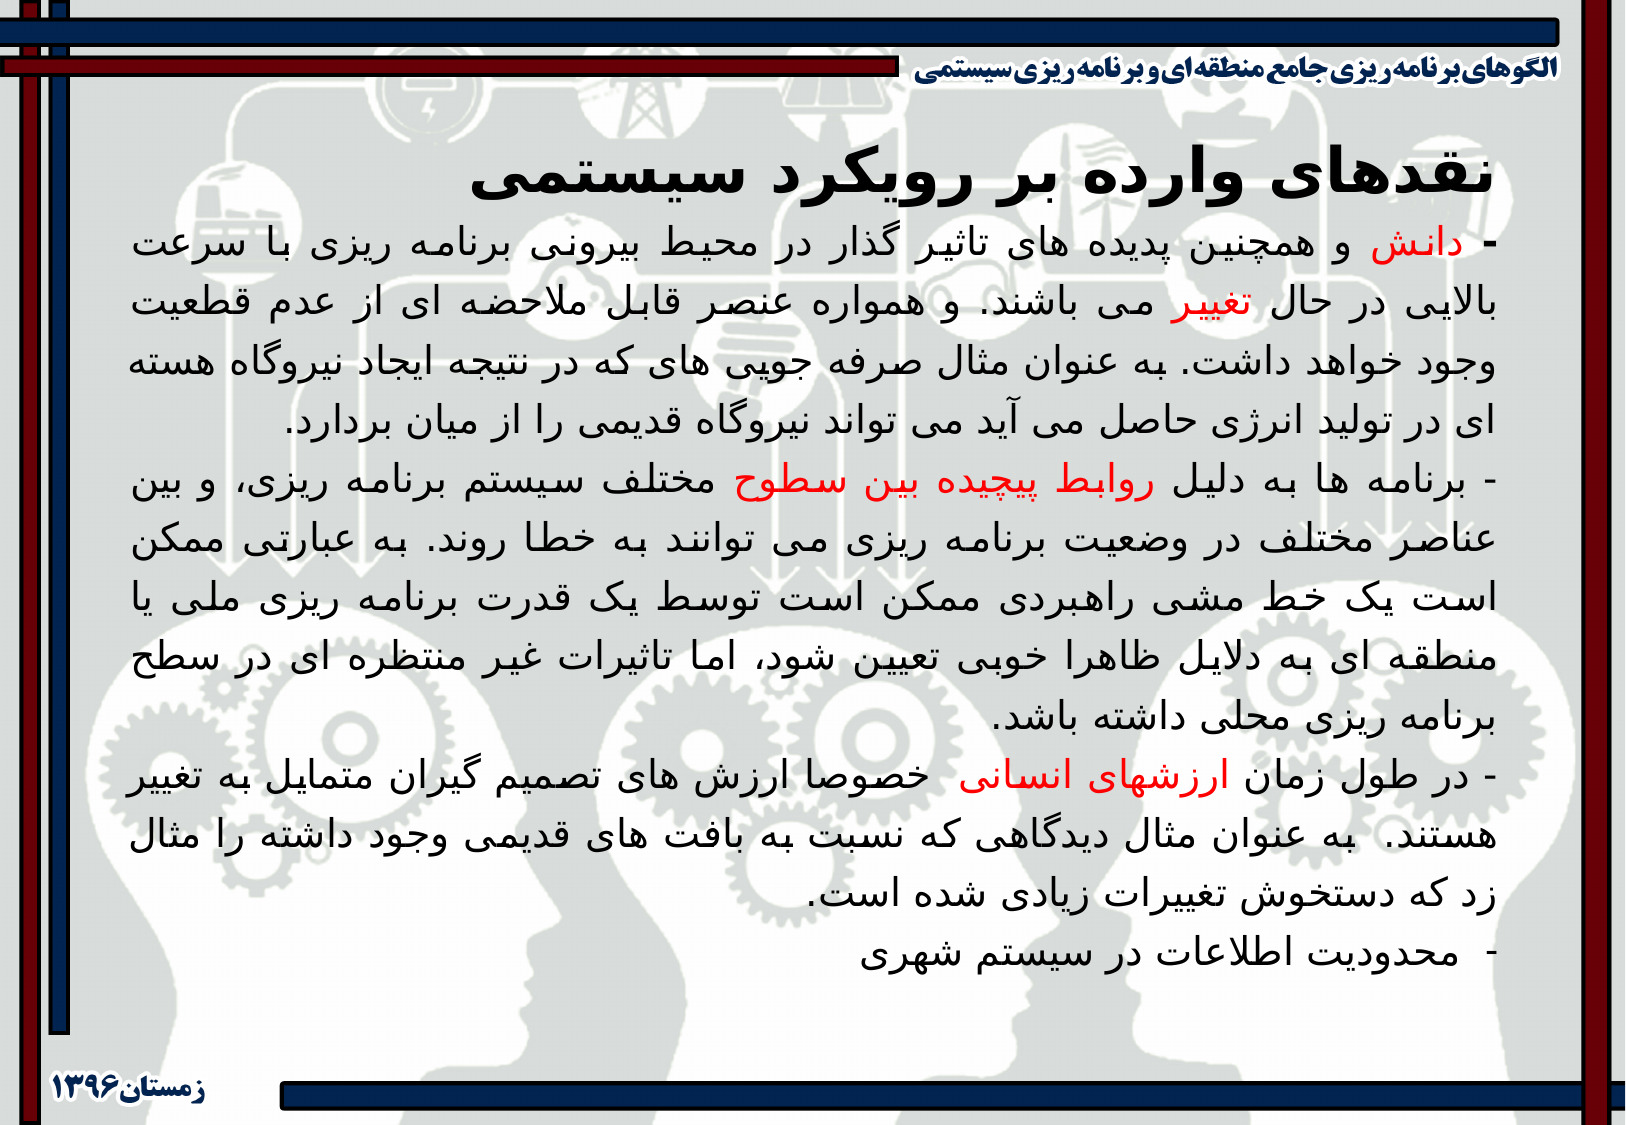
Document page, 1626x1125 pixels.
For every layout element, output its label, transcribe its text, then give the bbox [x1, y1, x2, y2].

picture [0, 0, 1626, 1125]
list نقدهای وارده بر رویکرد سیستمی - دانش و همچنین پدیده های تاثیر گذار در محیط بیرونی برنامه ریزی با سرعت بالایی در حال تغییر می باشند. و همواره عنصر قابل ملاحضه ای از عدم قطعیت وجود خواهد داشت. به عنوان مثال صرفه جویی های که در نتیجه ایجاد نیروگاه هسته ای در تولید انرژی حاصل می آید می تواند نیروگاه قدیمی را از میان بردارد. - برنامه ها به دلیل روابط پیچیده بین سطوح مختلف سیستم برنامه ریزی، و بین عناصر مختلف در وضعیت برنامه ریزی می توانند به خطا روند. به عبارتی ممکن است یک خط مشی راهبردی ممکن است توسط یک قدرت برنامه ریزی ملی یا منطقه ای به دلایل ظاهرا خوبی تعیین شود، اما تاثیرات غیر منتظره ای در سطح برنامه ریزی محلی داشته باشد. - در طول زمان ارزشهای انسانی خصوصا ارزش های تصمیم گیران متمایل به تغییر هستند. به عنوان مثال دیدگاهی که نسبت به بافت های قدیمی وجود داشته را مثال زد که دستخوش تغییرات زیادی شده است. محدودیت اطلاعات در سیستم شهری [111, 103, 1514, 1014]
